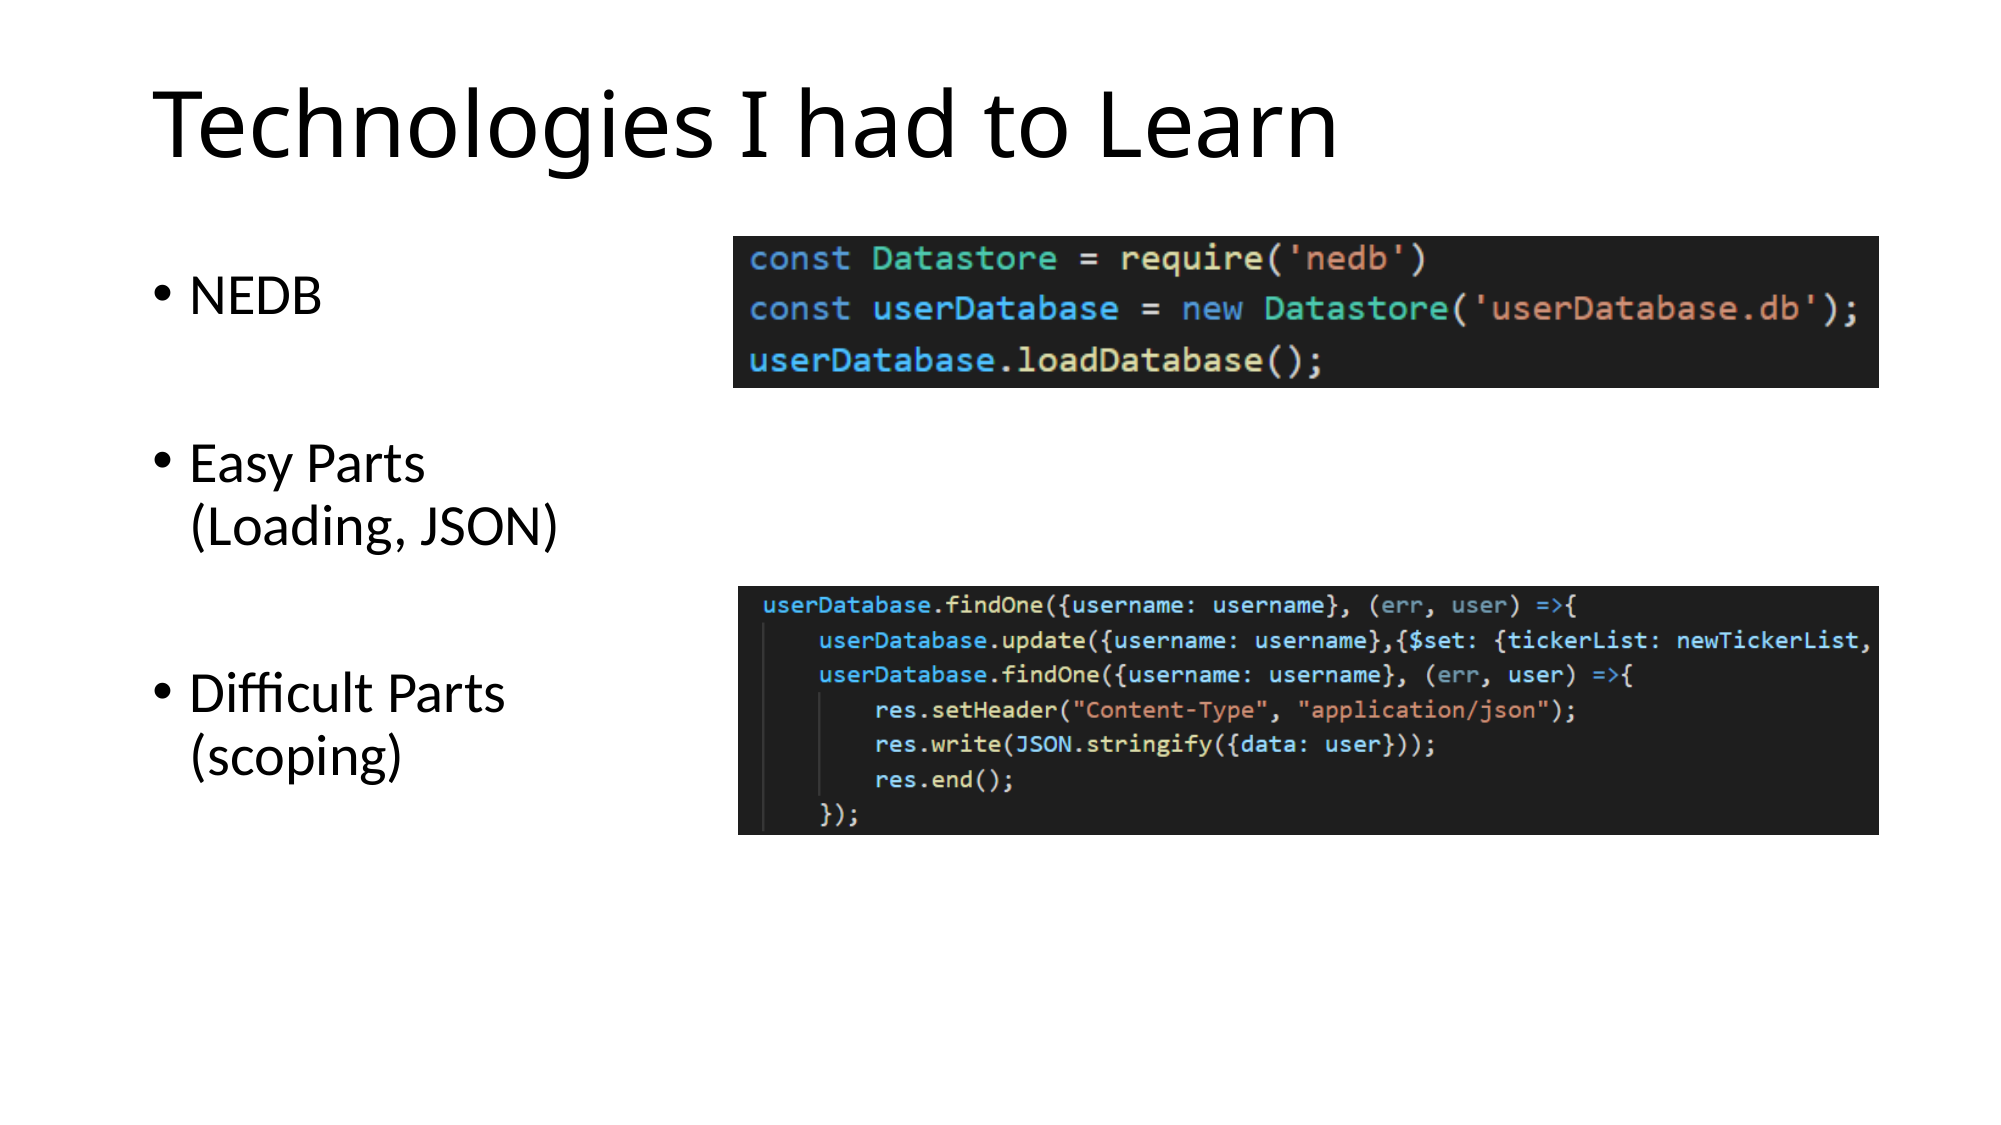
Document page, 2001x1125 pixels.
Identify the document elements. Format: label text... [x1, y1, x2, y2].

list NEDB Easy Parts (Loading, JSON) Difficult Parts (scoping) [137, 256, 696, 1014]
picture [733, 236, 1879, 389]
picture [738, 586, 1879, 835]
title Technologies I had to Learn [137, 59, 1863, 197]
